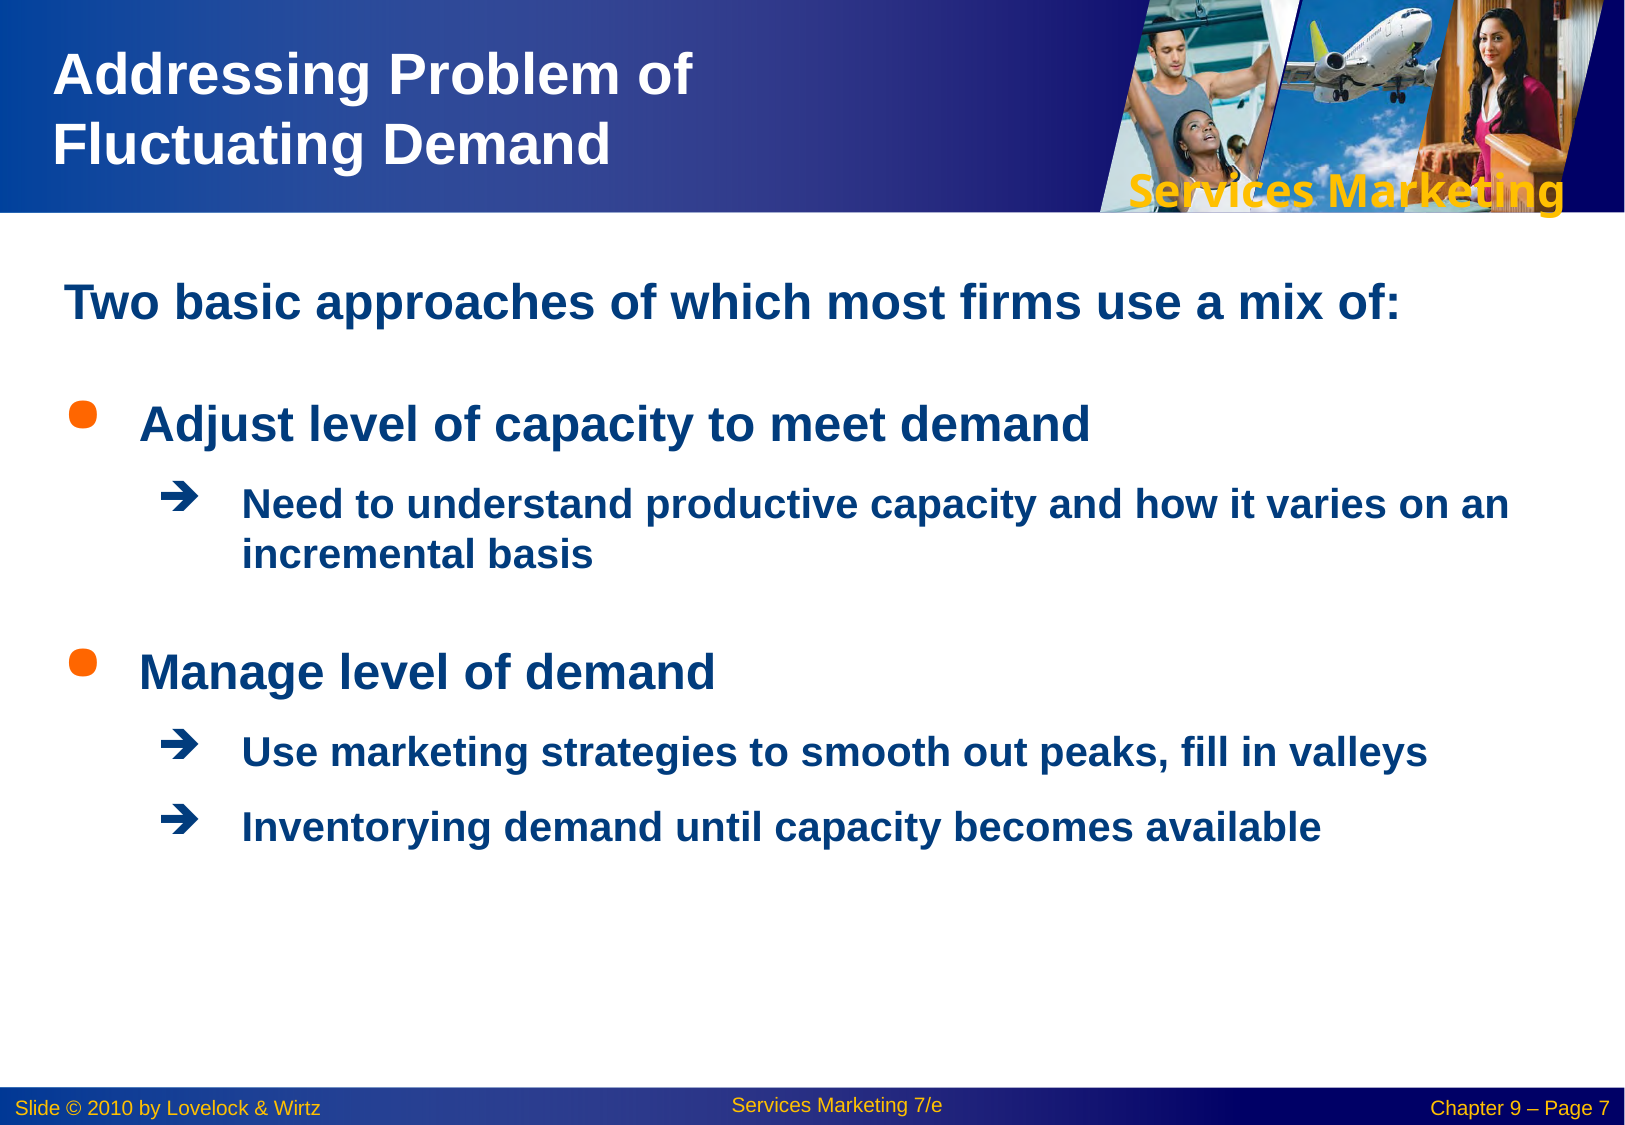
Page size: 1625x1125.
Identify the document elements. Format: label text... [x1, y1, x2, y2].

picture [1100, 0, 1604, 213]
list Two basic approaches of which most firms use a mix of: Adjust level of capacity to meet demand Need to understand productive capacity and how it varies on an incremental basis Manage level of demand Use marketing strategies to smooth out peaks, fill in valleys Inventorying demand until capacity becomes available [49, 261, 1588, 1051]
title Addressing Problem of Fluctuating Demand [36, 37, 1088, 176]
picture [1162, 186, 1172, 192]
picture [1546, 187, 1556, 202]
